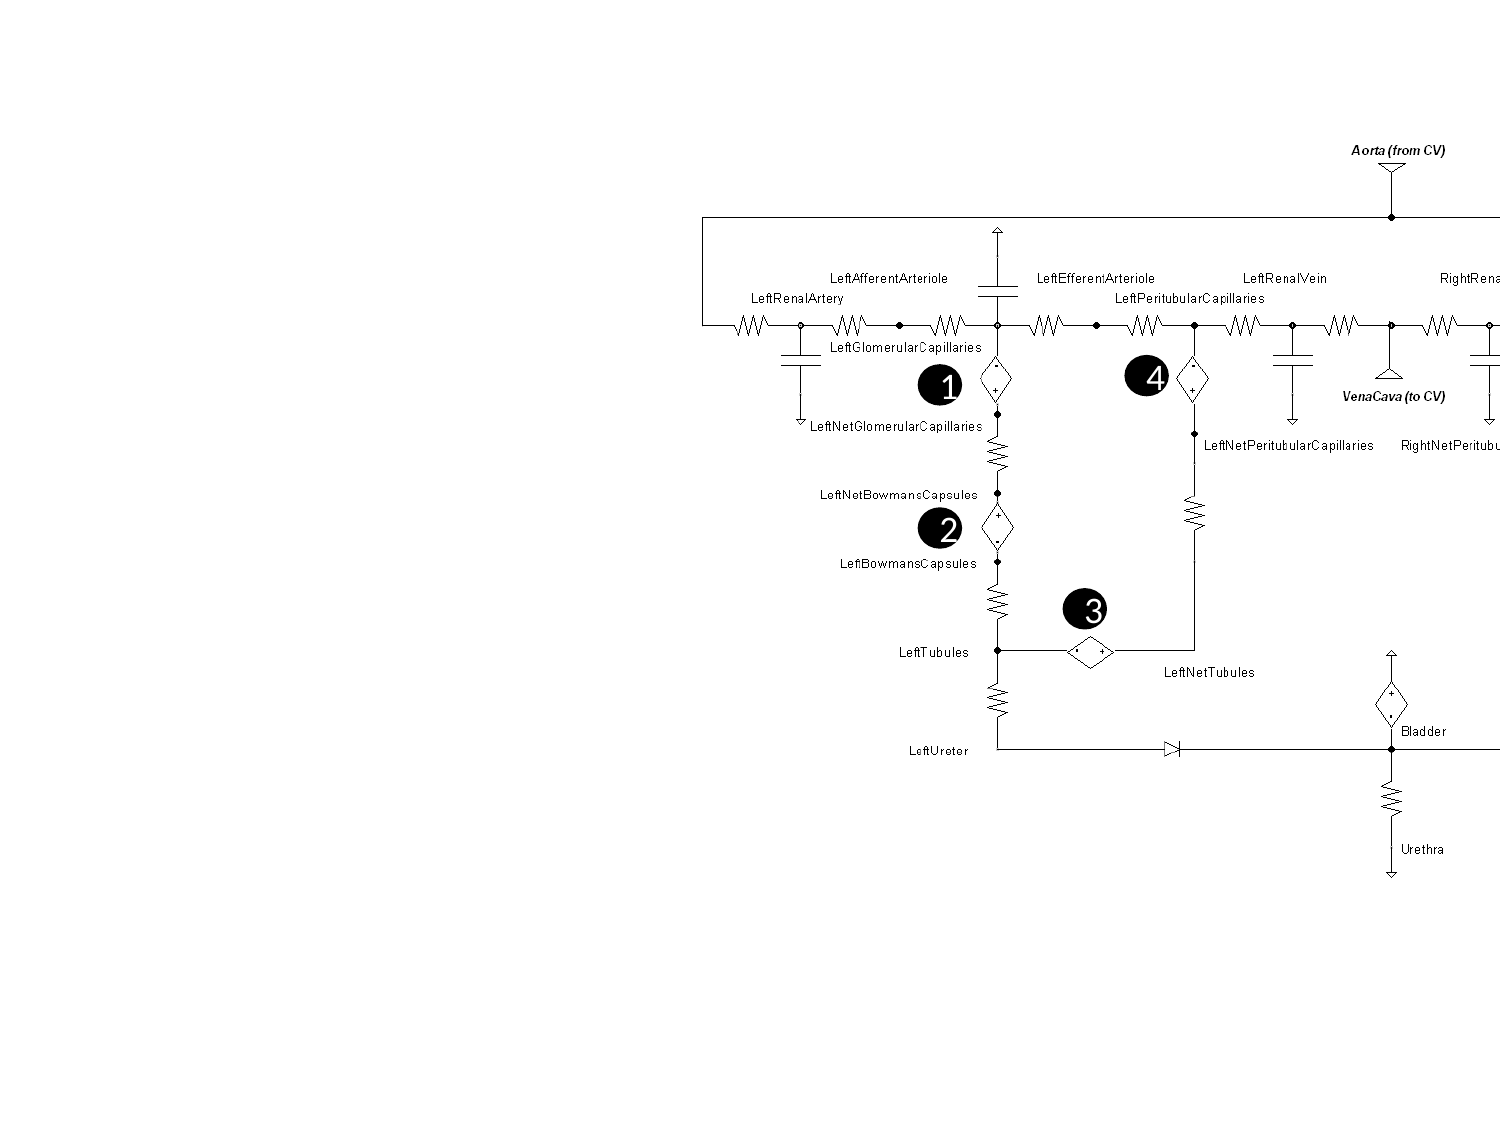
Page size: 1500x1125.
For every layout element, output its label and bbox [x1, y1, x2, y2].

picture [249, 49, 1500, 1125]
